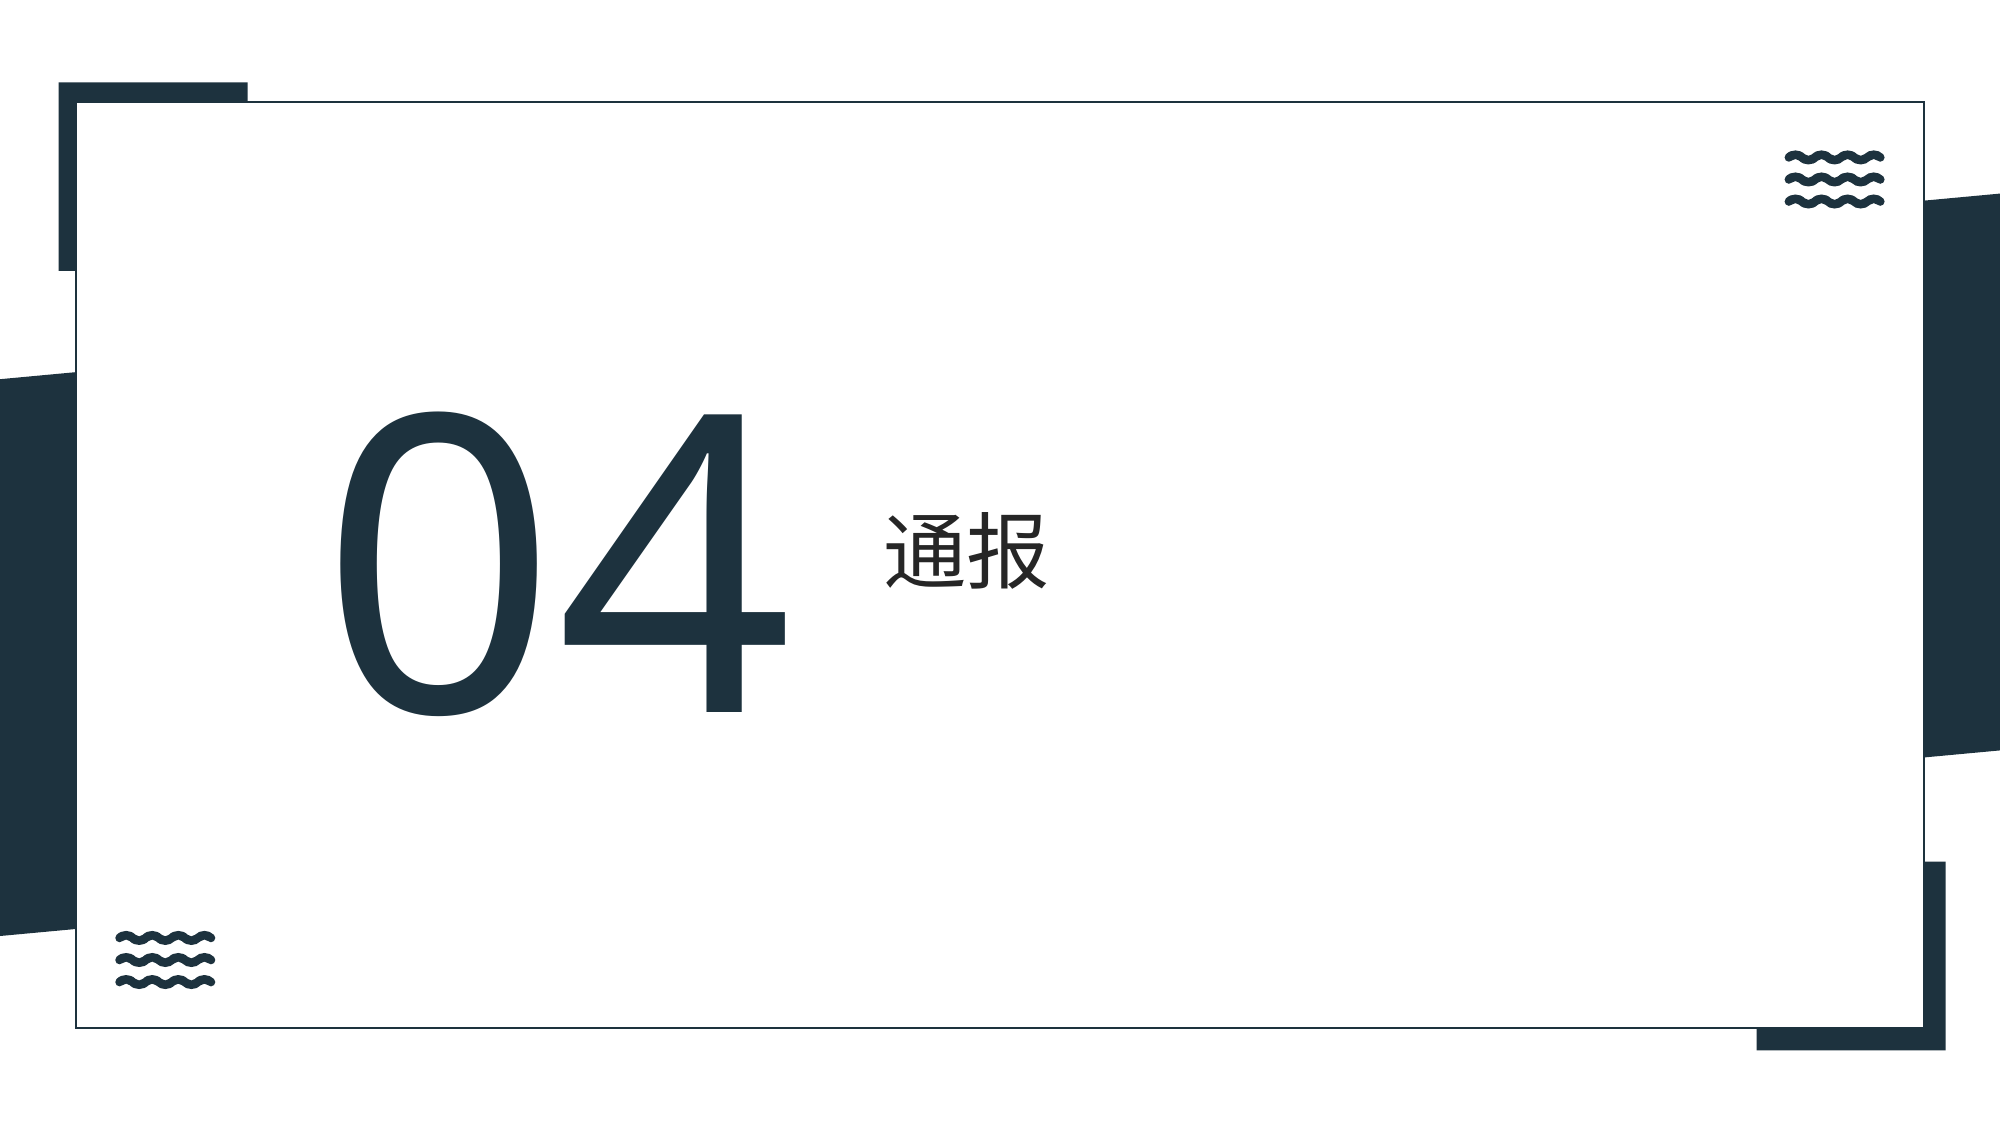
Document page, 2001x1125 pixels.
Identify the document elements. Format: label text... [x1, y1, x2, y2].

text_box 04 [216, 290, 898, 803]
text_box [115, 975, 216, 990]
text_box [75, 101, 1925, 1029]
text_box [0, 371, 75, 938]
text_box [1756, 861, 1947, 1051]
text_box [1925, 192, 2000, 759]
text_box [1784, 172, 1885, 187]
text_box [115, 952, 216, 968]
text_box [1784, 150, 1885, 165]
text_box 通报 [868, 491, 1625, 606]
text_box [1784, 194, 1885, 209]
text_box [58, 81, 249, 272]
text_box [115, 930, 216, 946]
